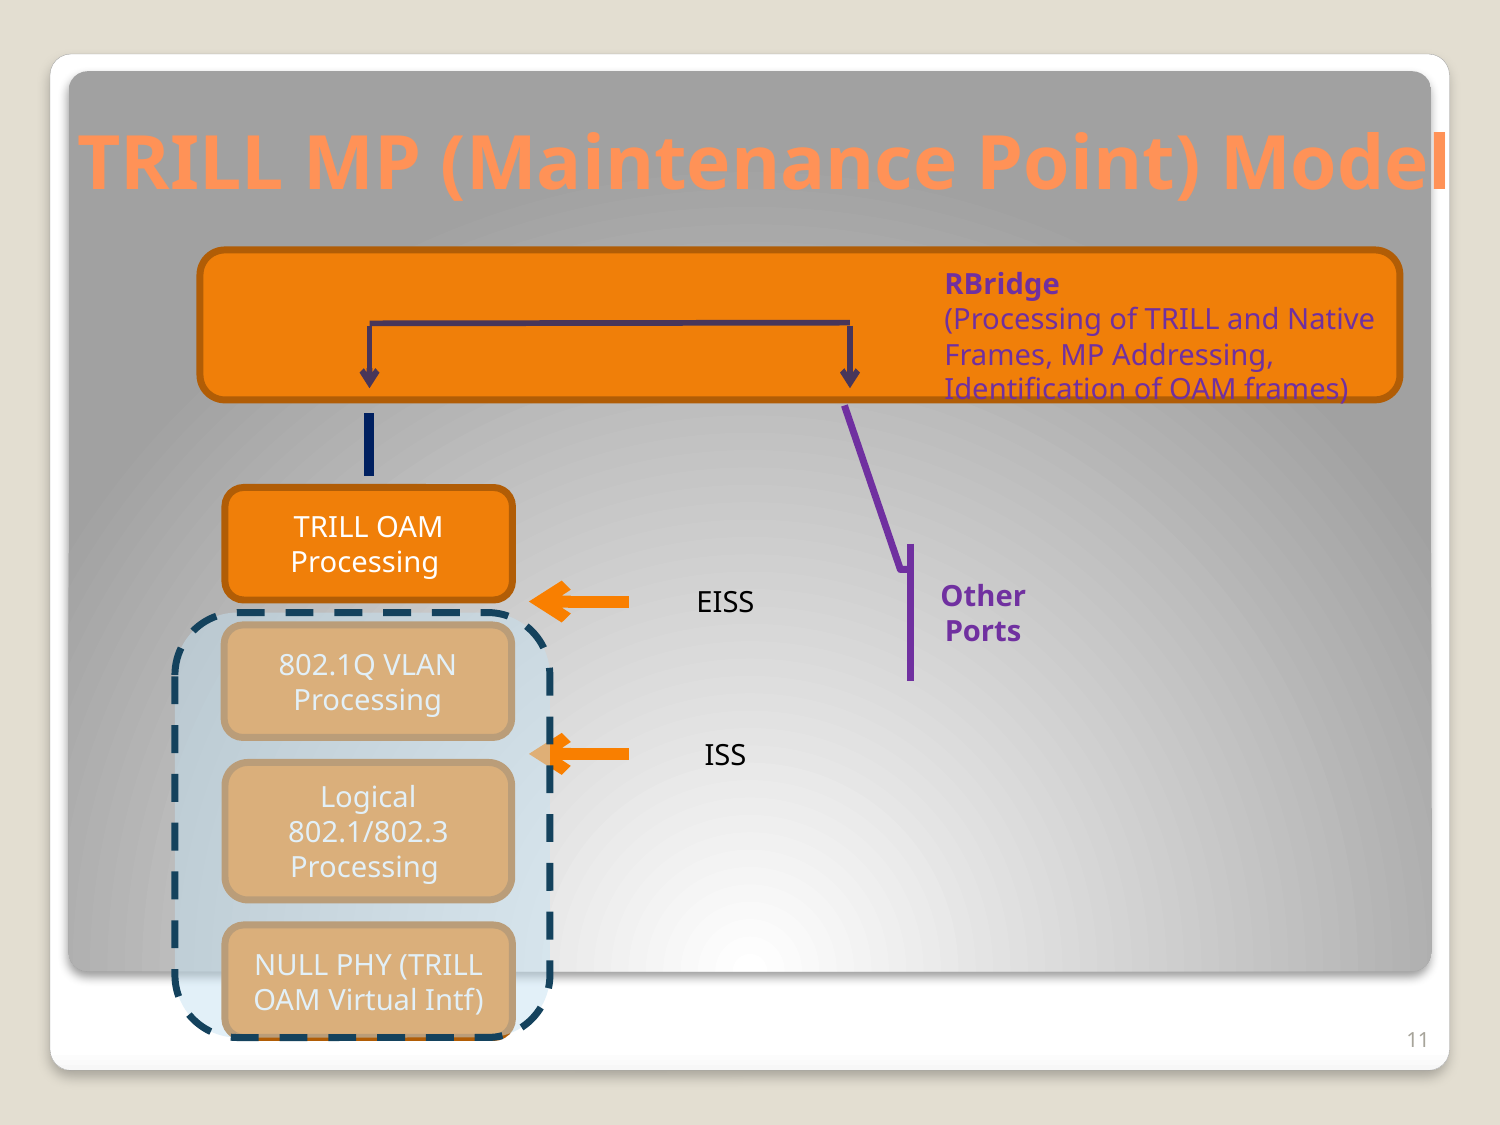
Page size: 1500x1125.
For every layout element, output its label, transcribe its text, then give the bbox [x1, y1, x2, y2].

text_box Other Ports [841, 404, 914, 681]
text_box [171, 609, 554, 1042]
slide_number 11 [1369, 1002, 1445, 1063]
text_box RBridge (Processing of TRILL and Native Frames, MP Addressing, Identification of OAM frames) [917, 246, 1404, 430]
text_box TRILL OAM Processing [221, 483, 516, 604]
text_box Other Ports [921, 544, 1045, 681]
text_box EISS [681, 576, 770, 626]
text_box [196, 246, 944, 404]
title TRILL MP (Maintenance Point) Model [62, 75, 1475, 213]
text_box ISS [689, 728, 762, 779]
